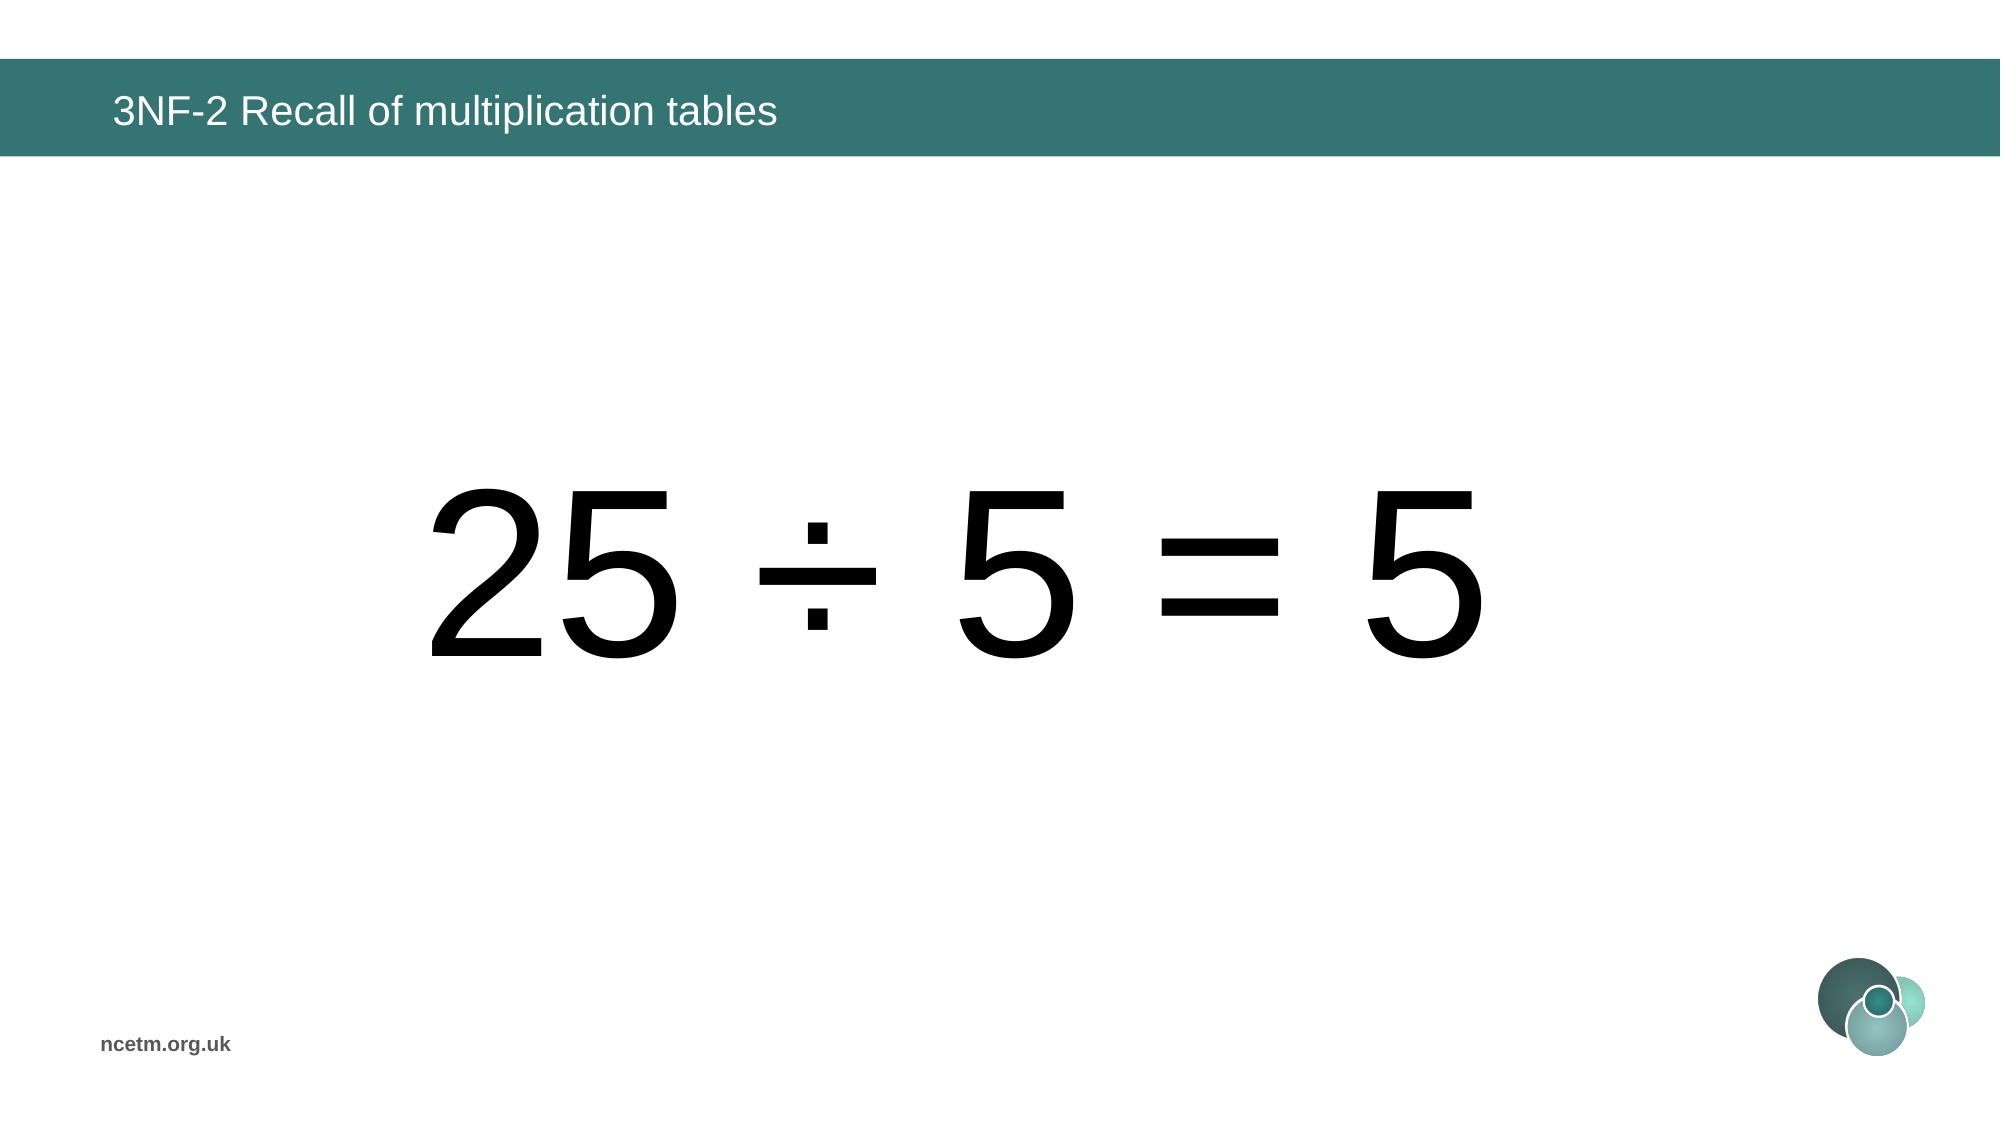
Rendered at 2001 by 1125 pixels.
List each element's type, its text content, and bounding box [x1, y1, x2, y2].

text_box 25 ÷ 5 = [405, 409, 1344, 712]
text_box 5 [1344, 409, 1508, 712]
picture [1818, 958, 1925, 1056]
title 3NF-2 Recall of multiplication tables [97, 76, 1945, 147]
